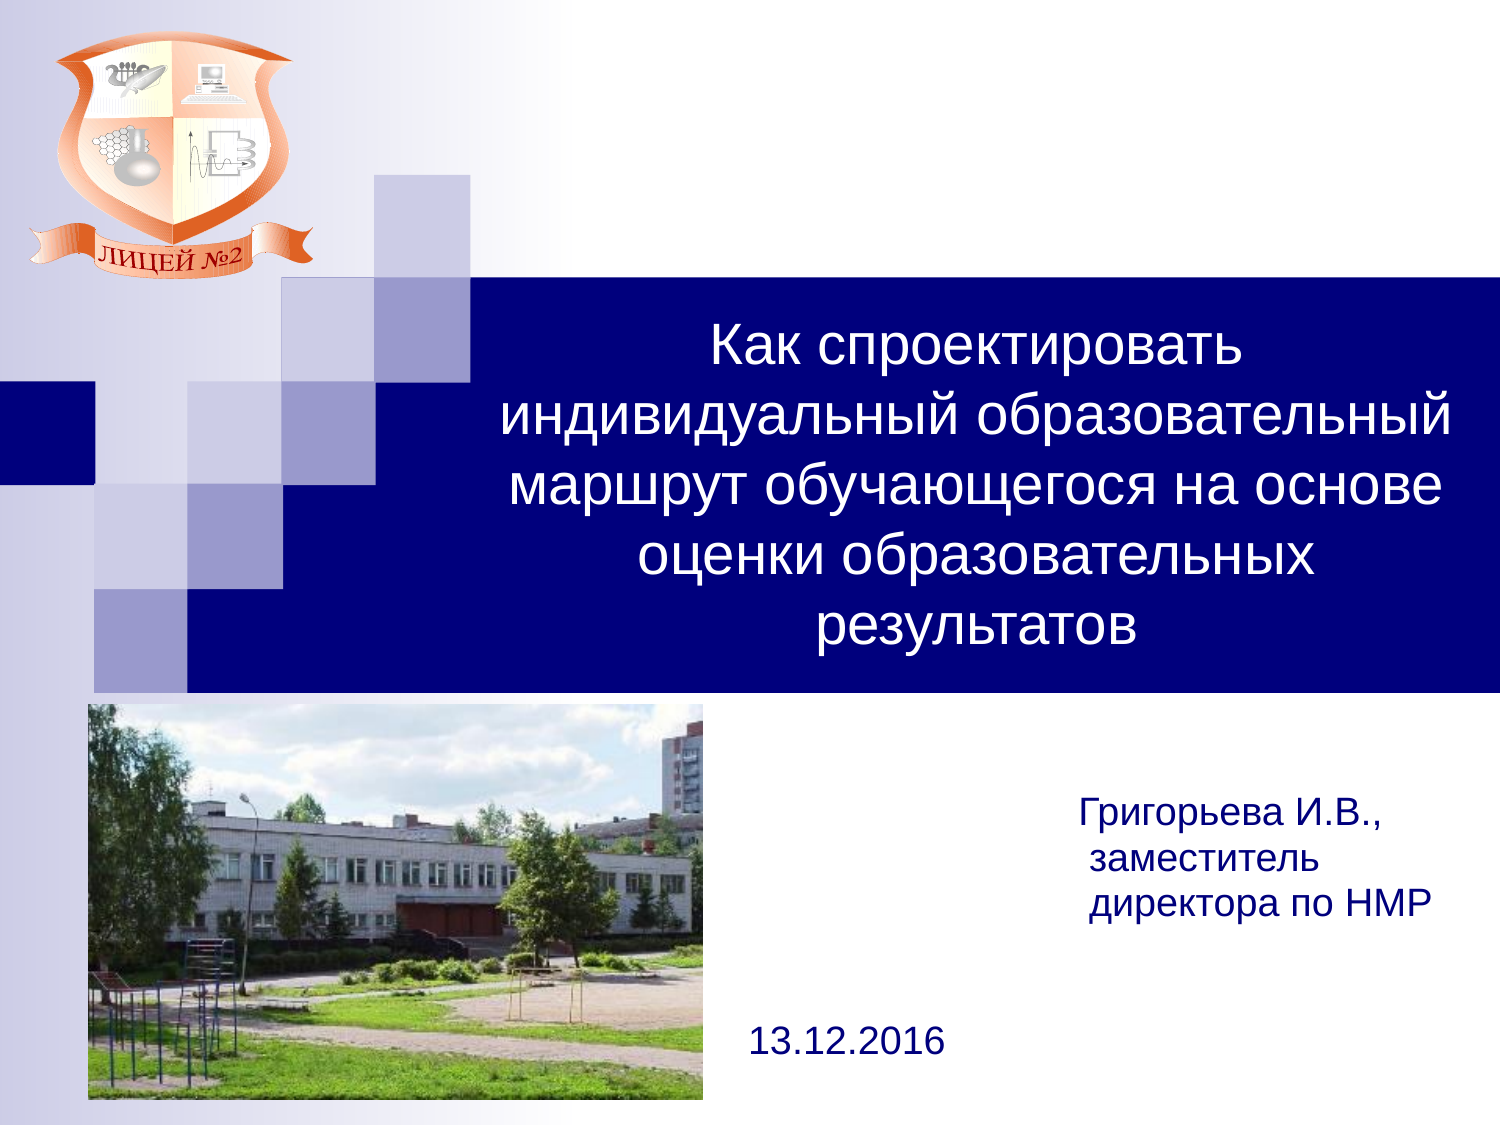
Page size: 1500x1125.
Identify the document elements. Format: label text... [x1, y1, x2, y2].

picture [29, 30, 314, 280]
title Как спроектировать индивидуальный образовательный маршрут обучающегося на основе оценки образовательных результатов [478, 299, 1475, 663]
picture [88, 703, 704, 1100]
subtitle Григорьева И.В., заместитель директора по НМР 13.12.2016 [667, 699, 1475, 1094]
